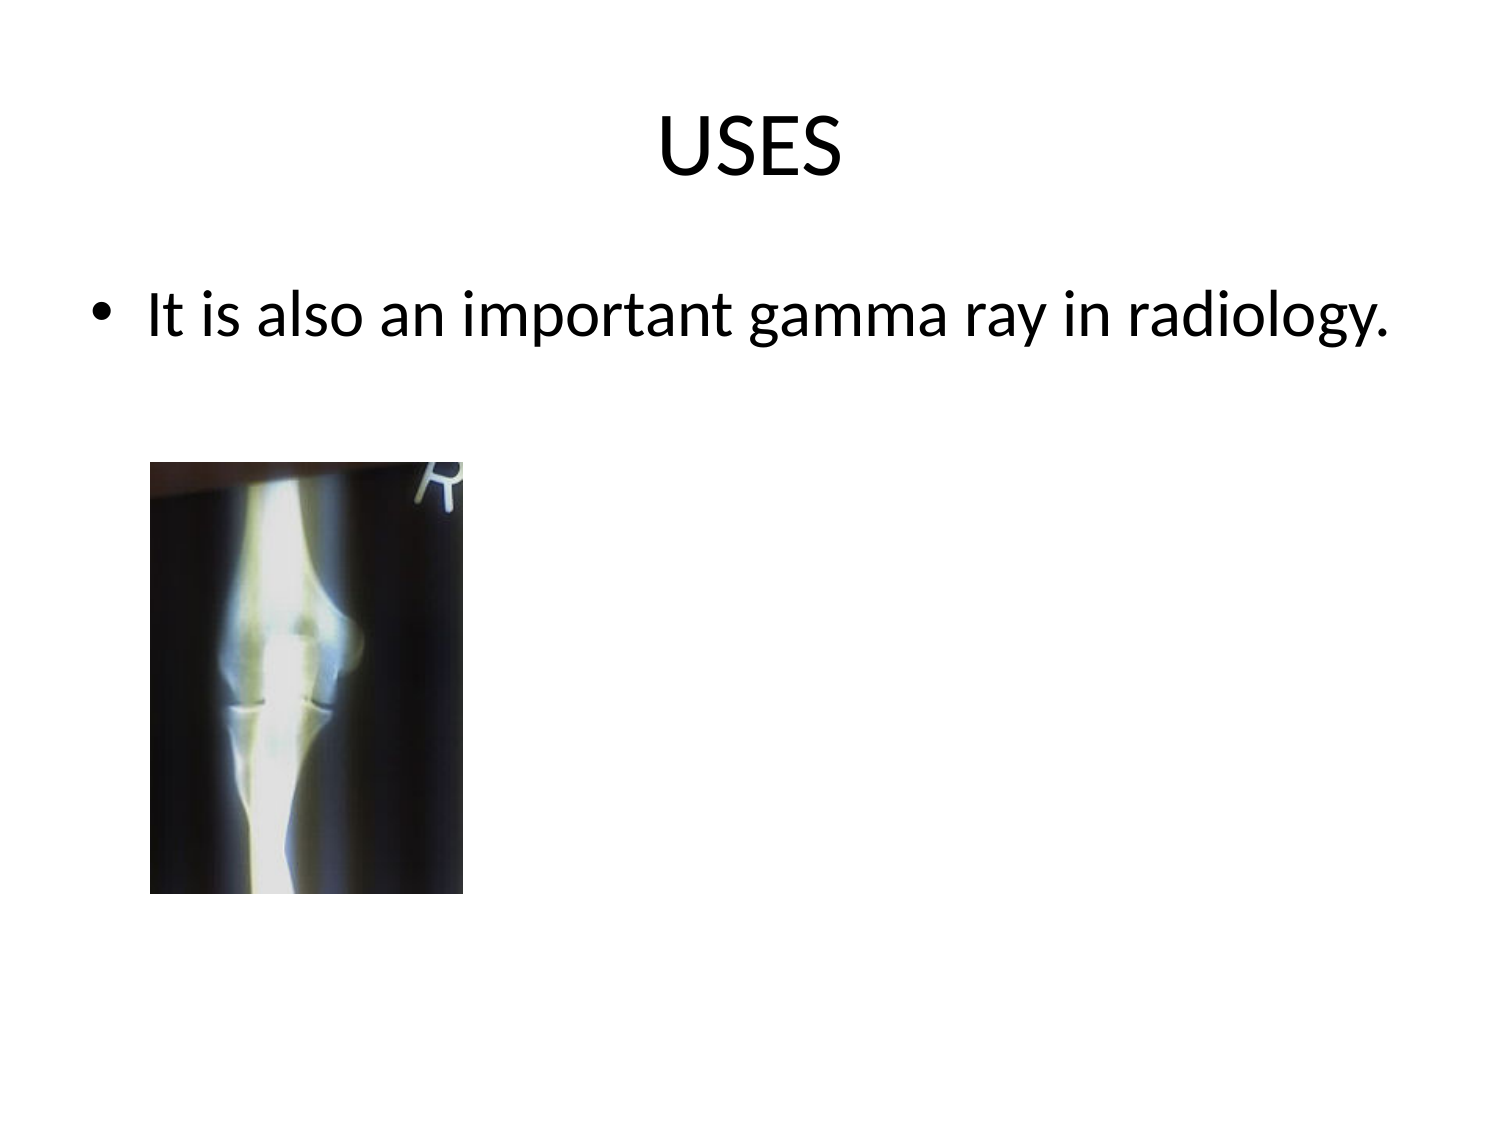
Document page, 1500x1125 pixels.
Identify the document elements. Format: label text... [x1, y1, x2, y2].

list It is also an important gamma ray in radiology. [75, 262, 1425, 1005]
picture [149, 462, 463, 895]
title USES [75, 45, 1425, 233]
